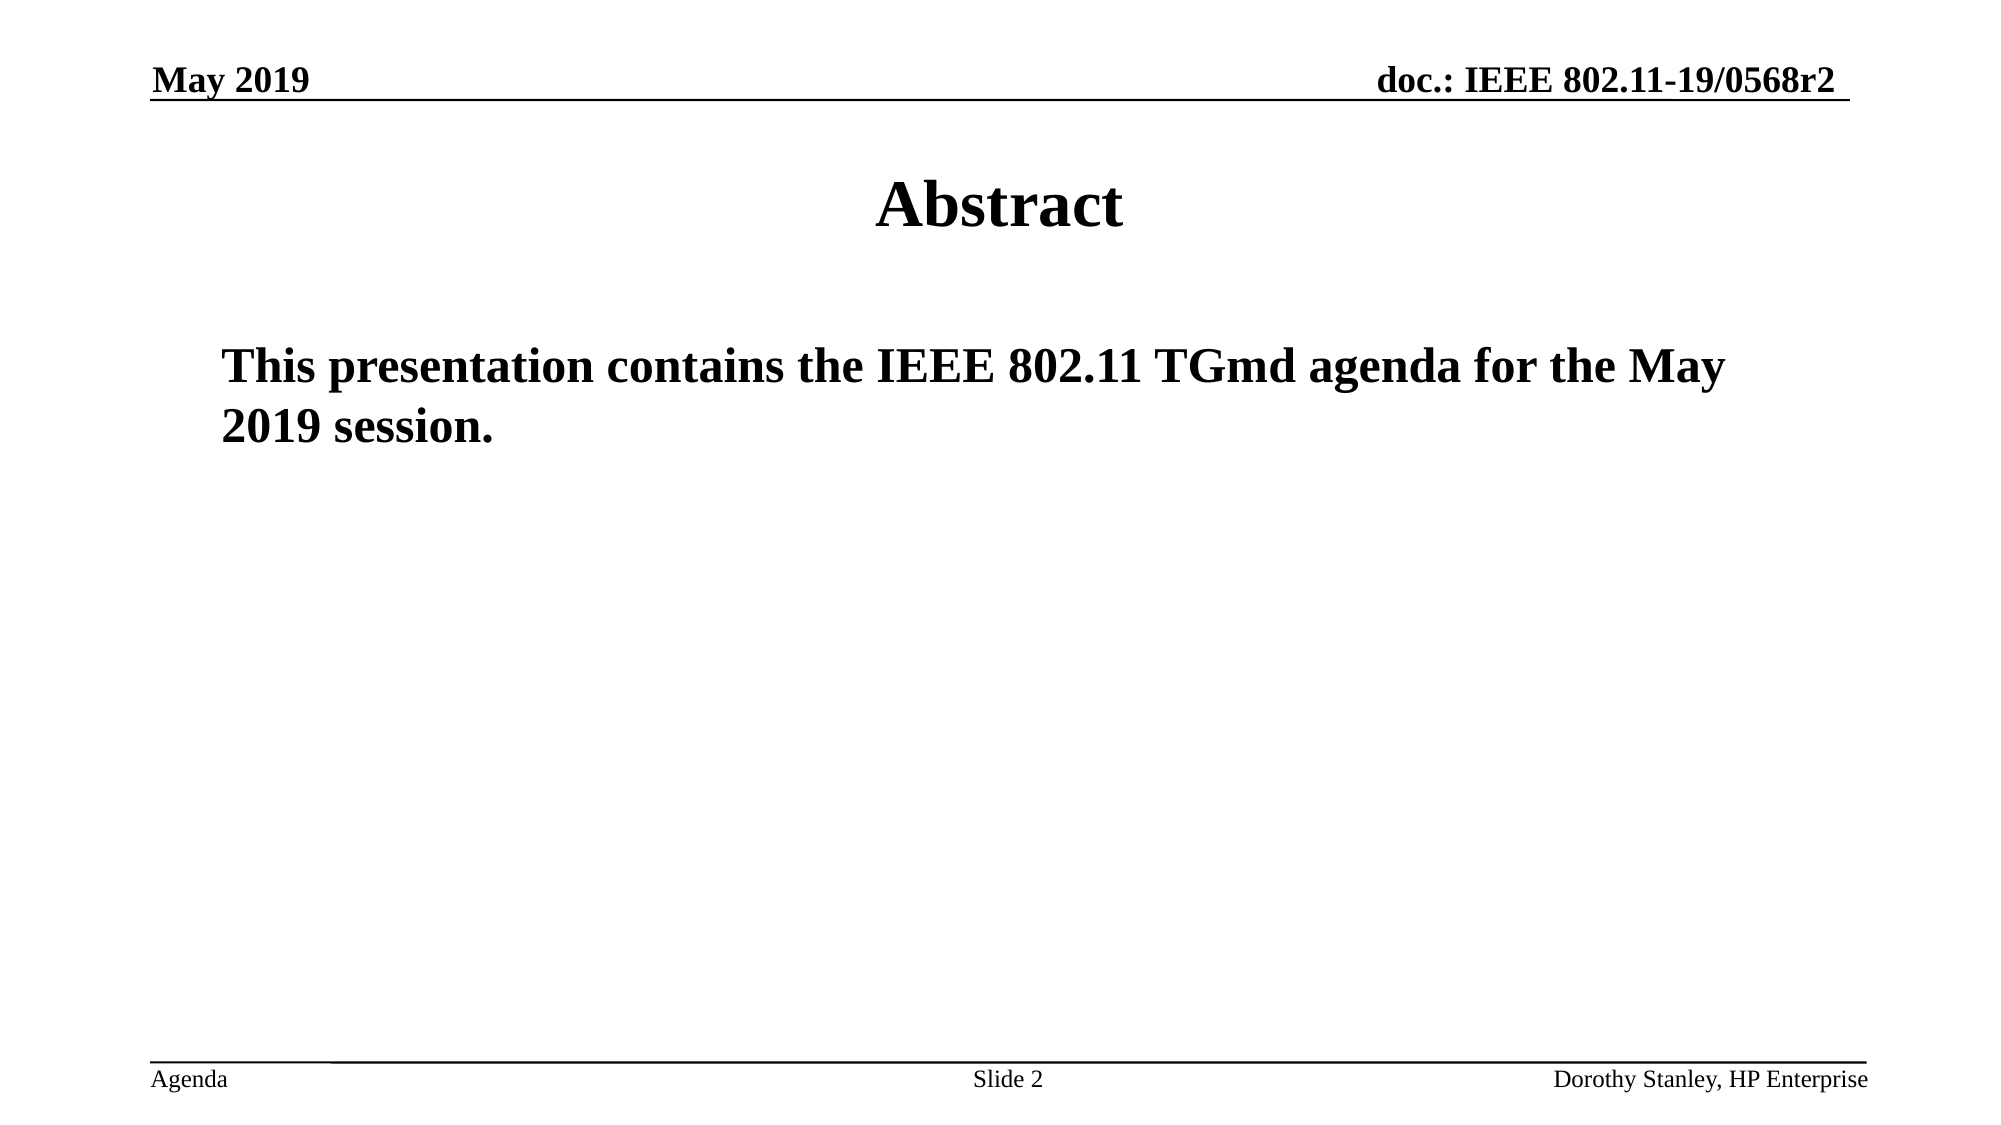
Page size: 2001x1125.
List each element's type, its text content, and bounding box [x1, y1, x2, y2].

list This presentation contains the IEEE 802.11 TGmd agenda for the May 2019 session. [150, 324, 1850, 1000]
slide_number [152, 54, 567, 100]
title Abstract [150, 112, 1850, 288]
slide_number Slide 2 [972, 1062, 1044, 1093]
footer Dorothy Stanley, HP Enterprise [1549, 1062, 1869, 1093]
